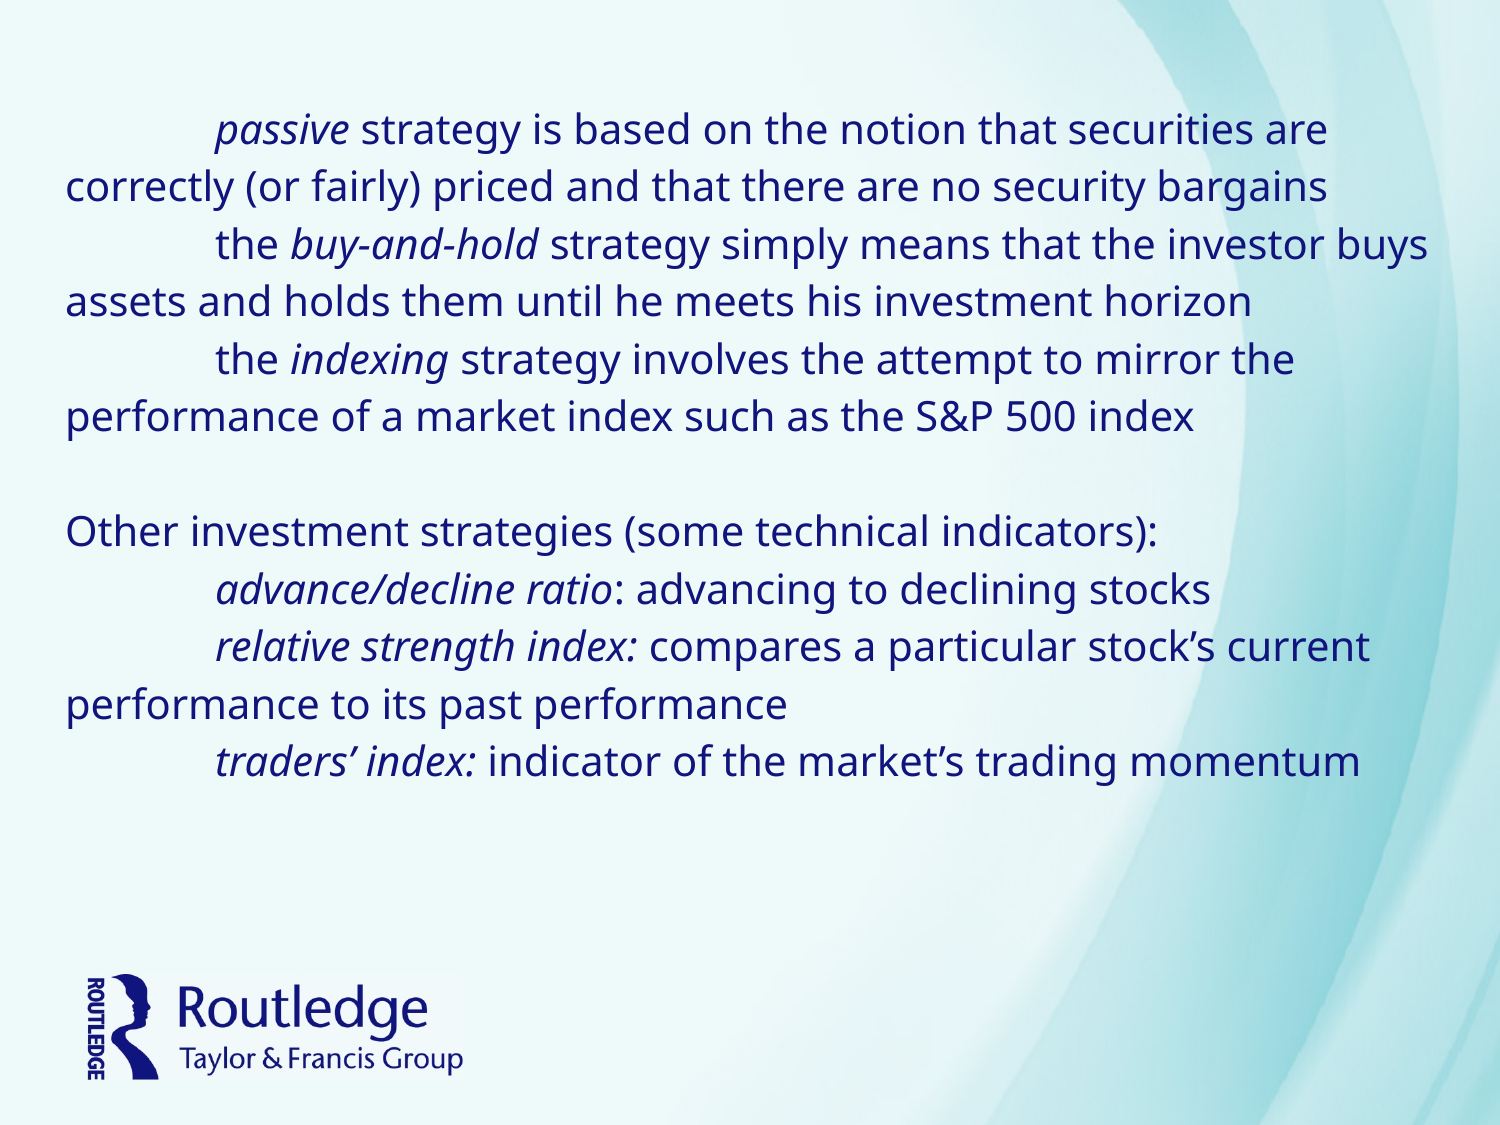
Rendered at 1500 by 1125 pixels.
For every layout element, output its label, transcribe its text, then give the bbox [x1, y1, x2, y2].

list passive strategy is based on the notion that securities are correctly (or fairly) priced and that there are no security bargains the buy-and-hold strategy simply means that the investor buys assets and holds them until he meets his investment horizon the indexing strategy involves the attempt to mirror the performance of a market index such as the S&P 500 index Other investment strategies (some technical indicators): advance/decline ratio: advancing to declining stocks relative strength index: compares a particular stock’s current performance to its past performance traders’ index: indicator of the market’s trading momentum [49, 87, 1463, 951]
picture [0, 0, 1500, 1125]
